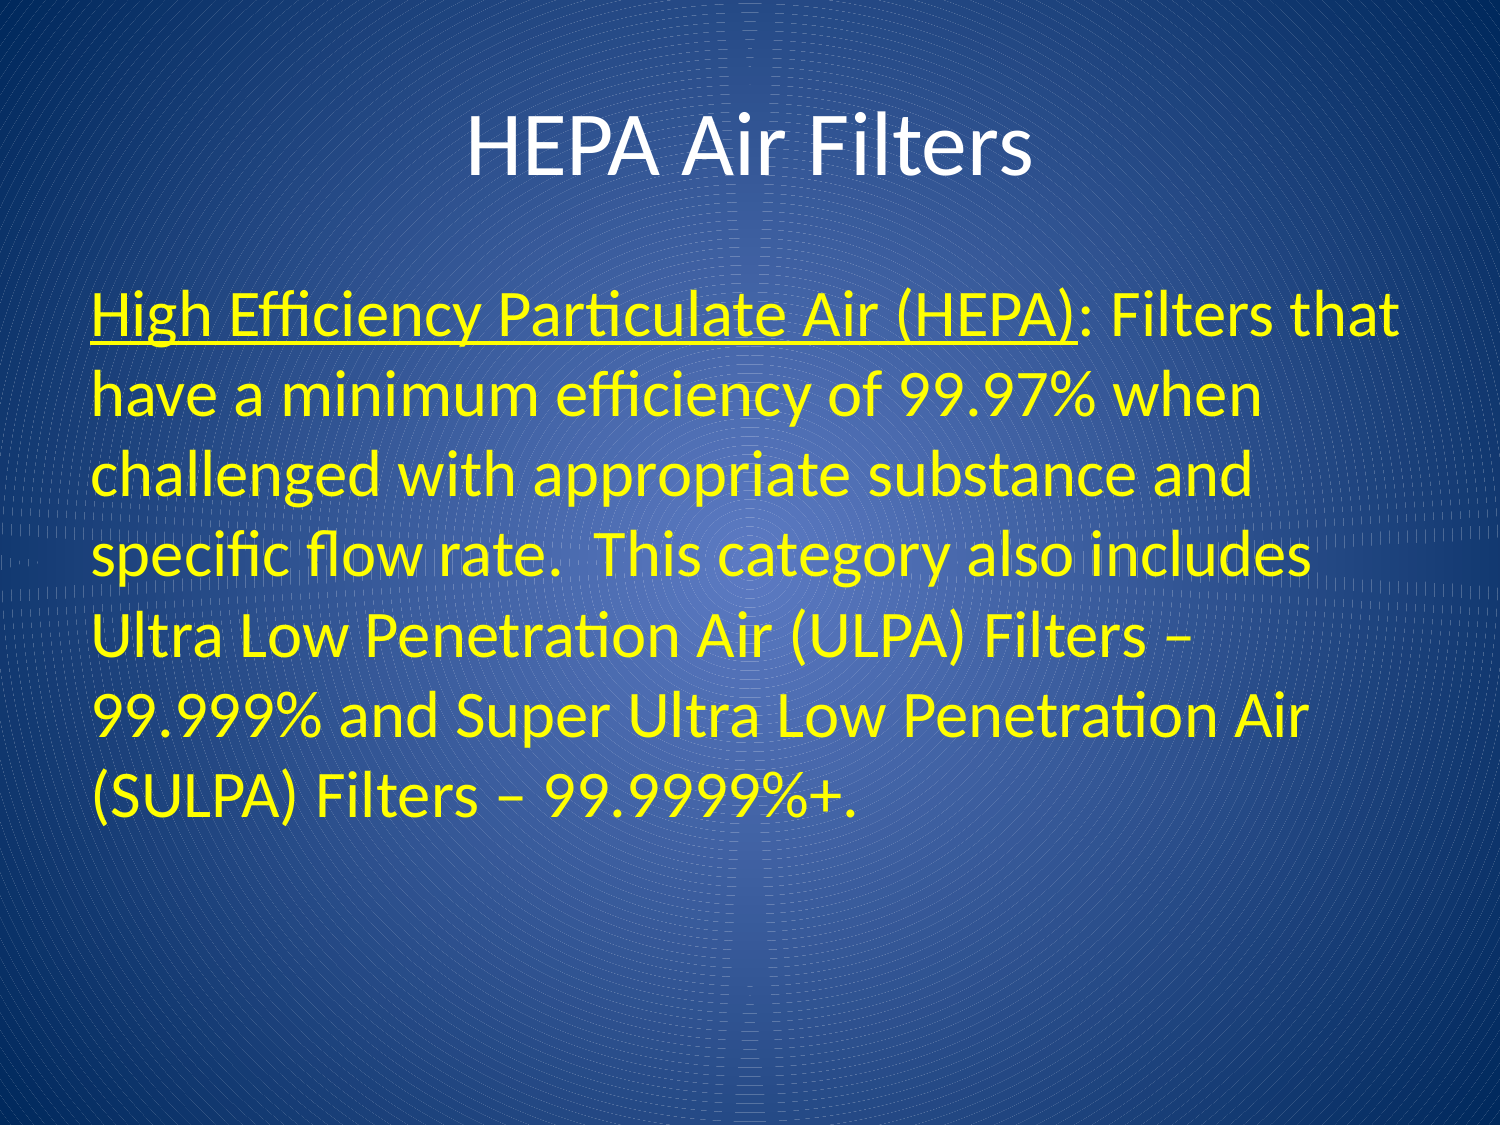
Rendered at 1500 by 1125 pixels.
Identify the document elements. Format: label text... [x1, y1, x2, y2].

title HEPA Air Filters [75, 45, 1425, 233]
list High Efficiency Particulate Air (HEPA): Filters that have a minimum efficiency of 99.97% when challenged with appropriate substance and specific flow rate. This category also includes Ultra Low Penetration Air (ULPA) Filters – 99.999% and Super Ultra Low Penetration Air (SULPA) Filters – 99.9999%+. [75, 262, 1425, 1005]
